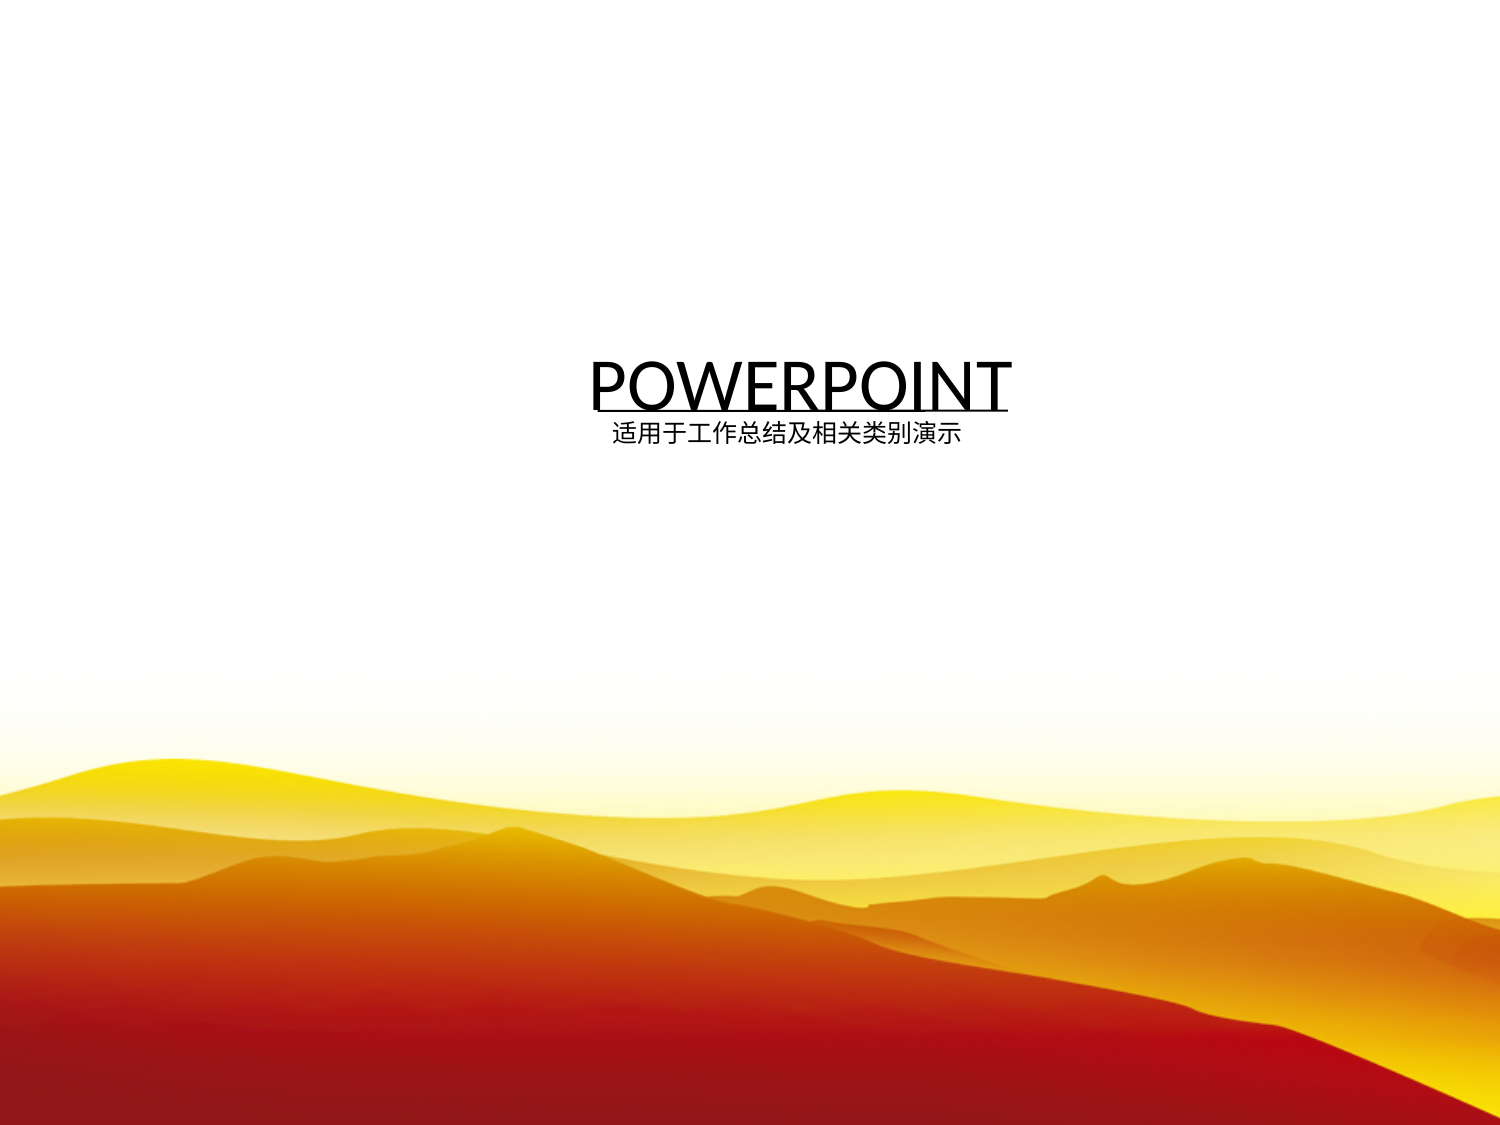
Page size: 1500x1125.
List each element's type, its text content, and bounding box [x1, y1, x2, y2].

text_box 适用于工作总结及相关类别演示 [597, 410, 1278, 455]
picture [0, 0, 1500, 1125]
text_box POWERPOINT [574, 328, 1442, 433]
